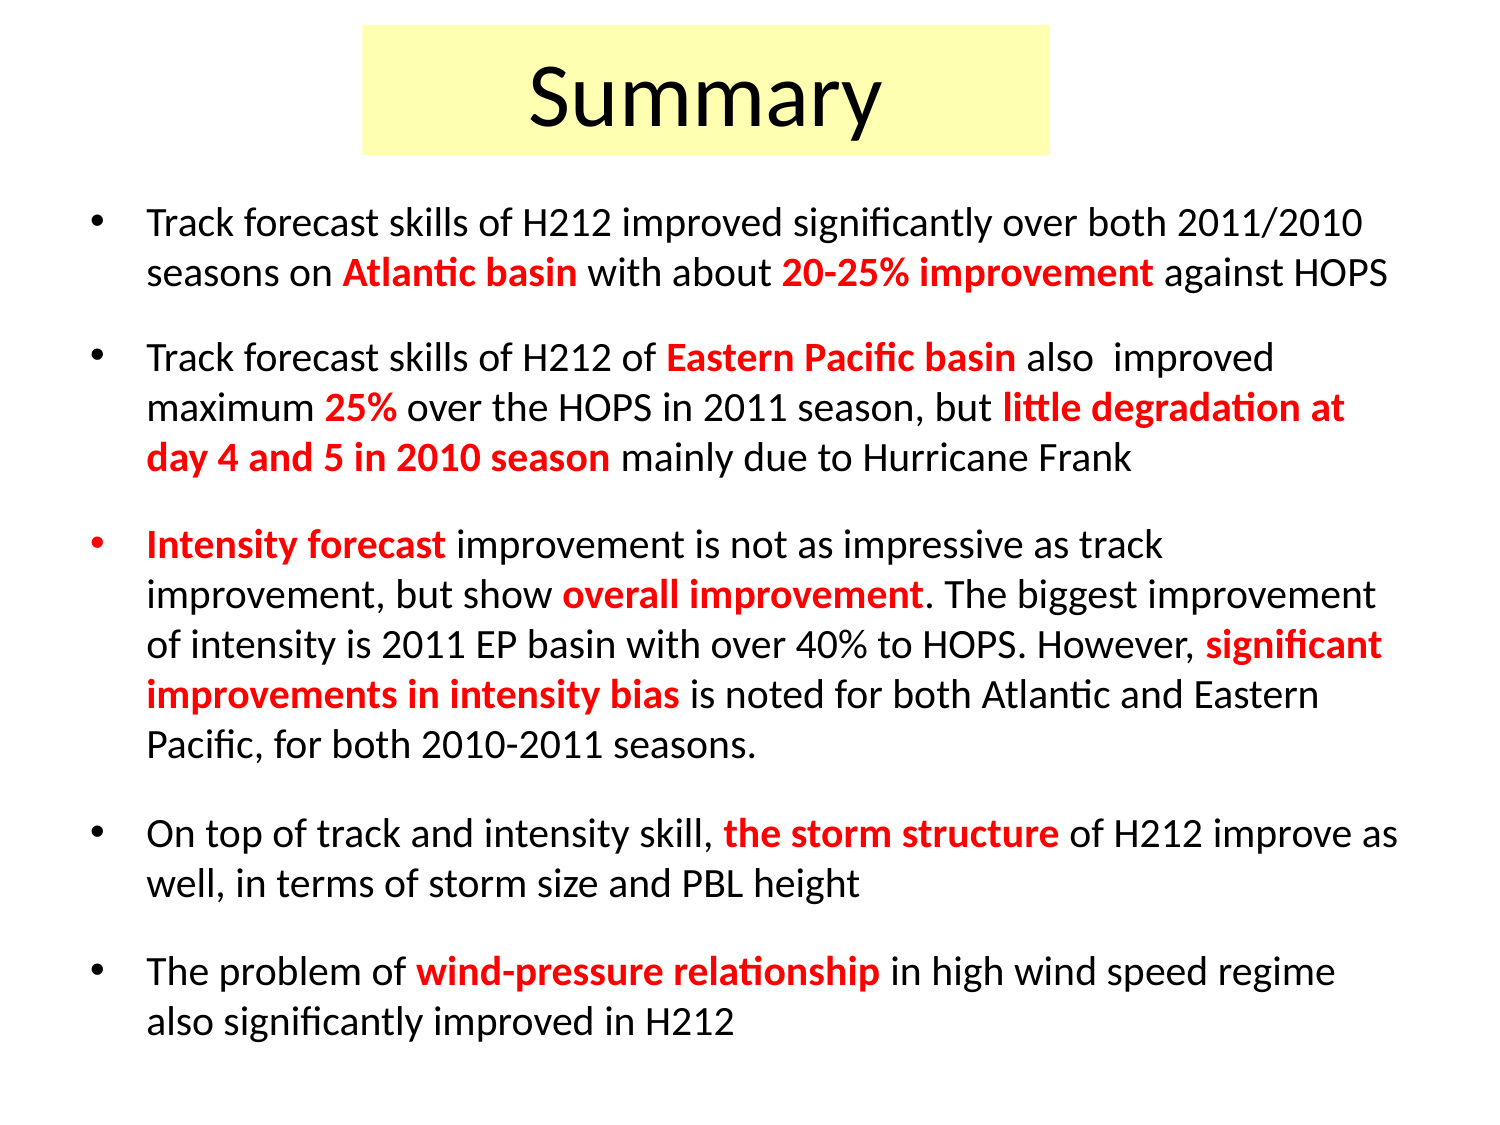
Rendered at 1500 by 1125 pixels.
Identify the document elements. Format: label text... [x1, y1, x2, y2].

title Summary [362, 24, 1050, 155]
list Track forecast skills of H212 improved significantly over both 2011/2010 seasons on Atlantic basin with about 20-25% improvement against HOPS Track forecast skills of H212 of Eastern Pacific basin also improved maximum 25% over the HOPS in 2011 season, but little degradation at day 4 and 5 in 2010 season mainly due to Hurricane Frank Intensity forecast improvement is not as impressive as track improvement, but show overall improvement. The biggest improvement of intensity is 2011 EP basin with over 40% to HOPS. However, significant improvements in intensity bias is noted for both Atlantic and Eastern Pacific, for both 2010-2011 seasons. On top of track and intensity skill, the storm structure of H212 improve as well, in terms of storm size and PBL height The problem of wind-pressure relationship in high wind speed regime also significantly improved in H212 [75, 187, 1425, 1100]
